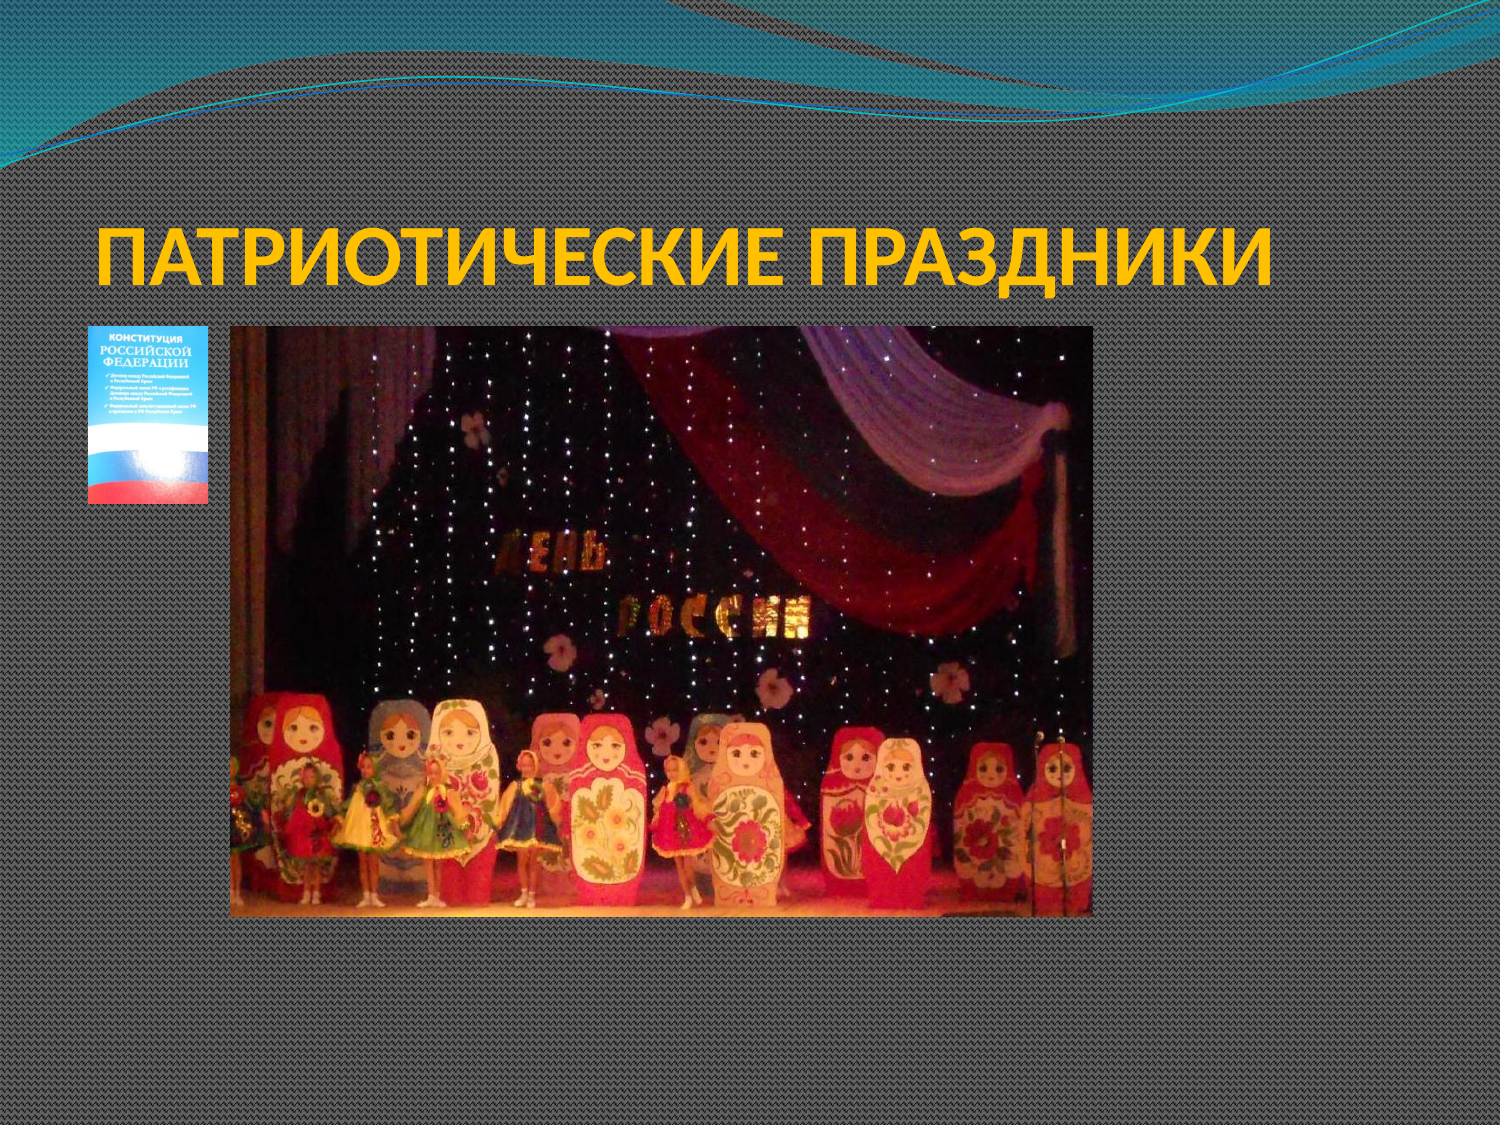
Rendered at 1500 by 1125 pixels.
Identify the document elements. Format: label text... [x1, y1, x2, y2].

list 1 [75, 317, 1425, 1038]
title ПАТРИОТИЧЕСКИЕ ПРАЗДНИКИ [75, 115, 1425, 303]
picture [88, 325, 208, 504]
picture [229, 325, 1093, 917]
